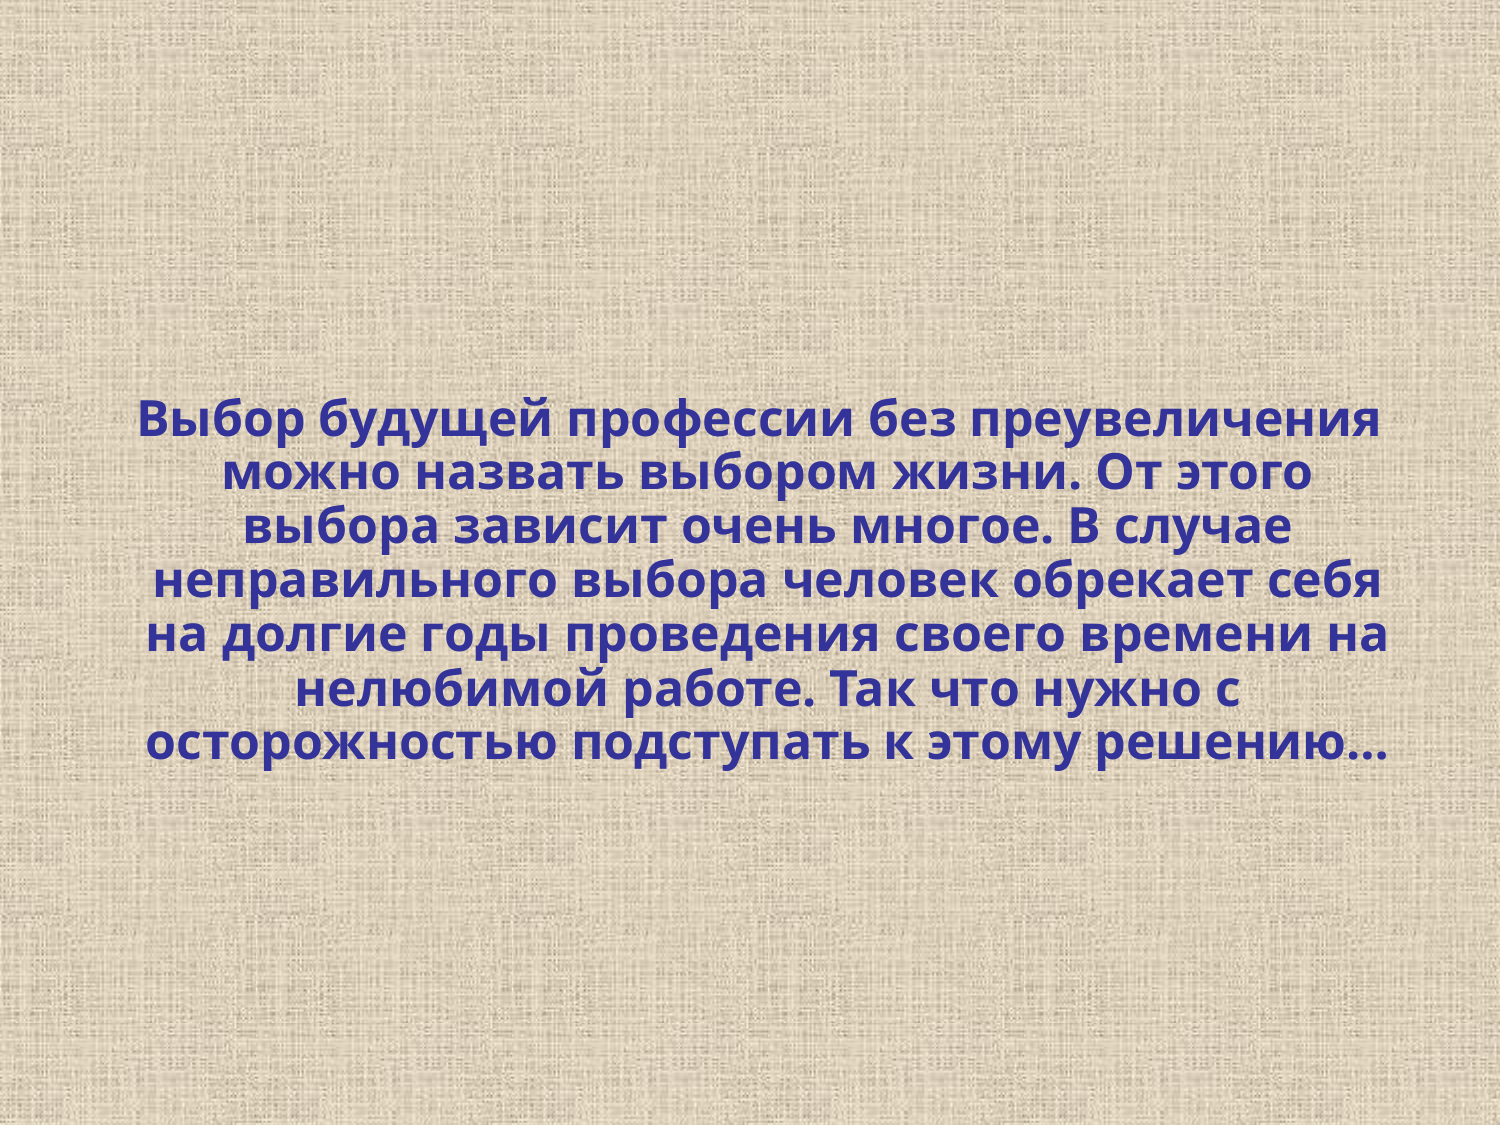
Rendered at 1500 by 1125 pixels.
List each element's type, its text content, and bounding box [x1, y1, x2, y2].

picture [0, 0, 1500, 1125]
list Выбор будущей профессии без преувеличения можно назвать выбором жизни. От этого выбора зависит очень многое. В случае неправильного выбора человек обрекает себя на долгие годы проведения своего времени на нелюбимой работе. Так что нужно с осторожностью подступать к этому решению… [64, 385, 1416, 805]
